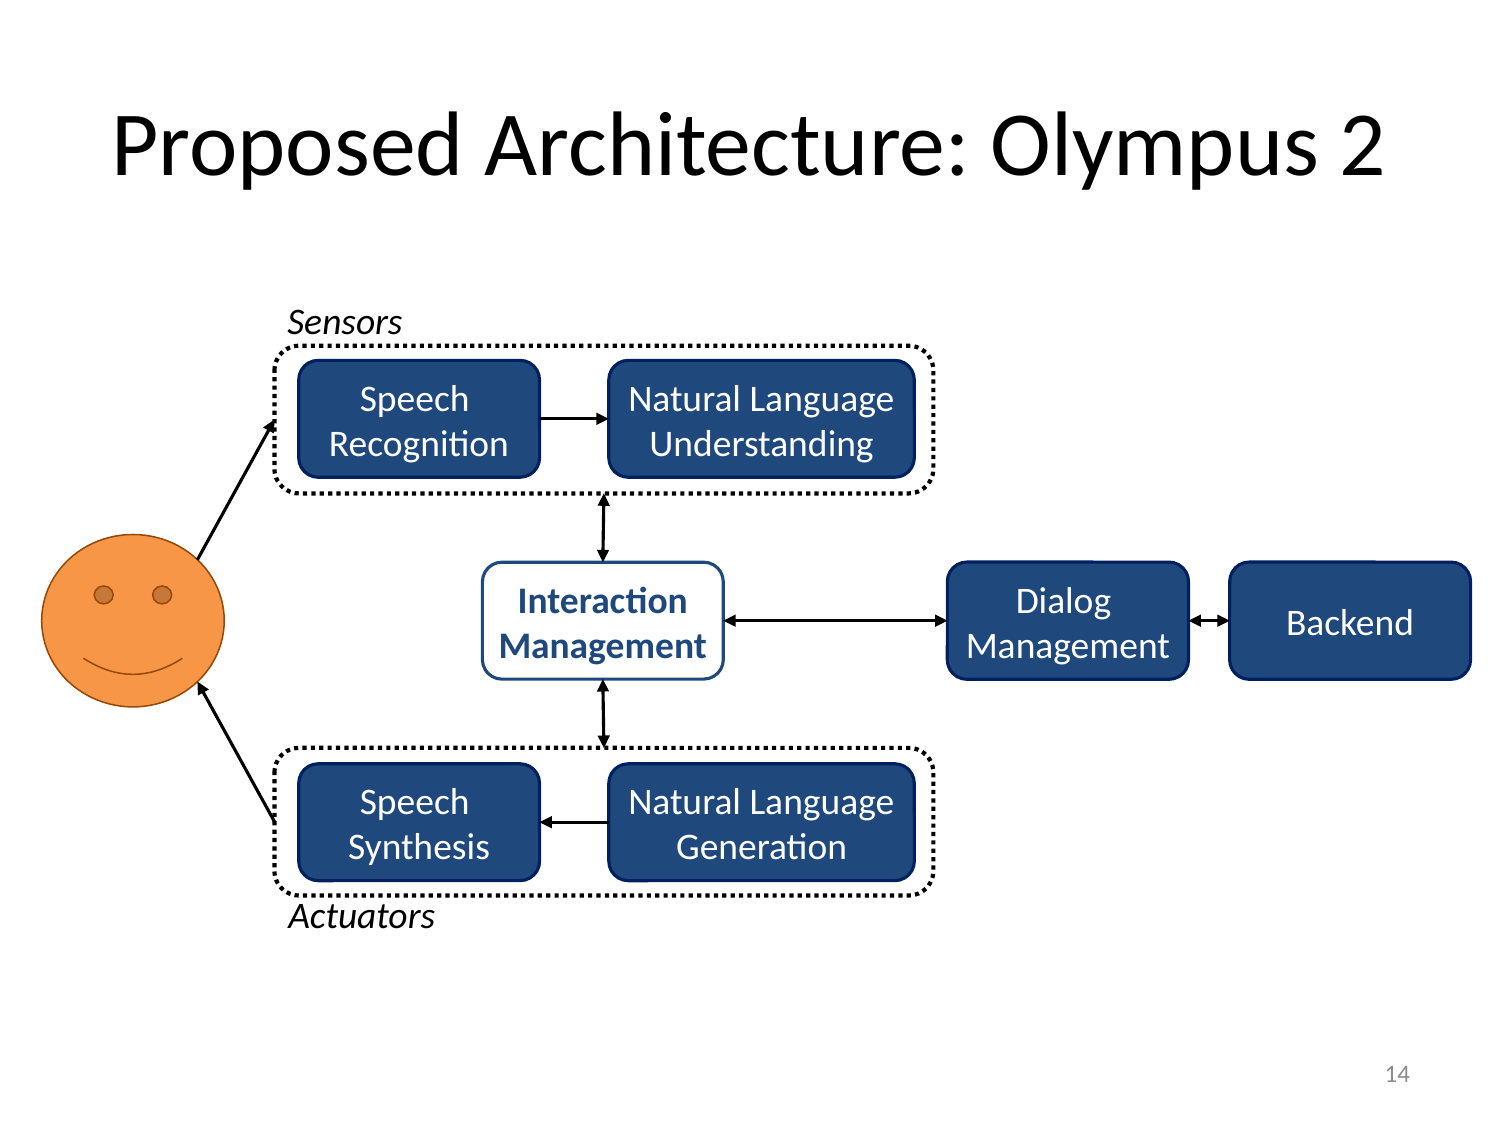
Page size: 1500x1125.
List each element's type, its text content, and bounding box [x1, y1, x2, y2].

text_box Backend [1229, 562, 1471, 680]
text_box Interaction Management [482, 562, 724, 680]
text_box Dialog Management [947, 562, 1189, 680]
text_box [197, 681, 275, 822]
text_box [274, 747, 934, 896]
title Proposed Architecture: Olympus 2 [75, 45, 1425, 233]
slide_number 14 [1074, 1042, 1425, 1103]
text_box [543, 824, 607, 828]
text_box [197, 419, 275, 560]
text_box [41, 534, 225, 707]
text_box Actuators [273, 883, 450, 943]
text_box [274, 345, 934, 494]
text_box [543, 421, 607, 425]
text_box Sensors [272, 289, 418, 350]
